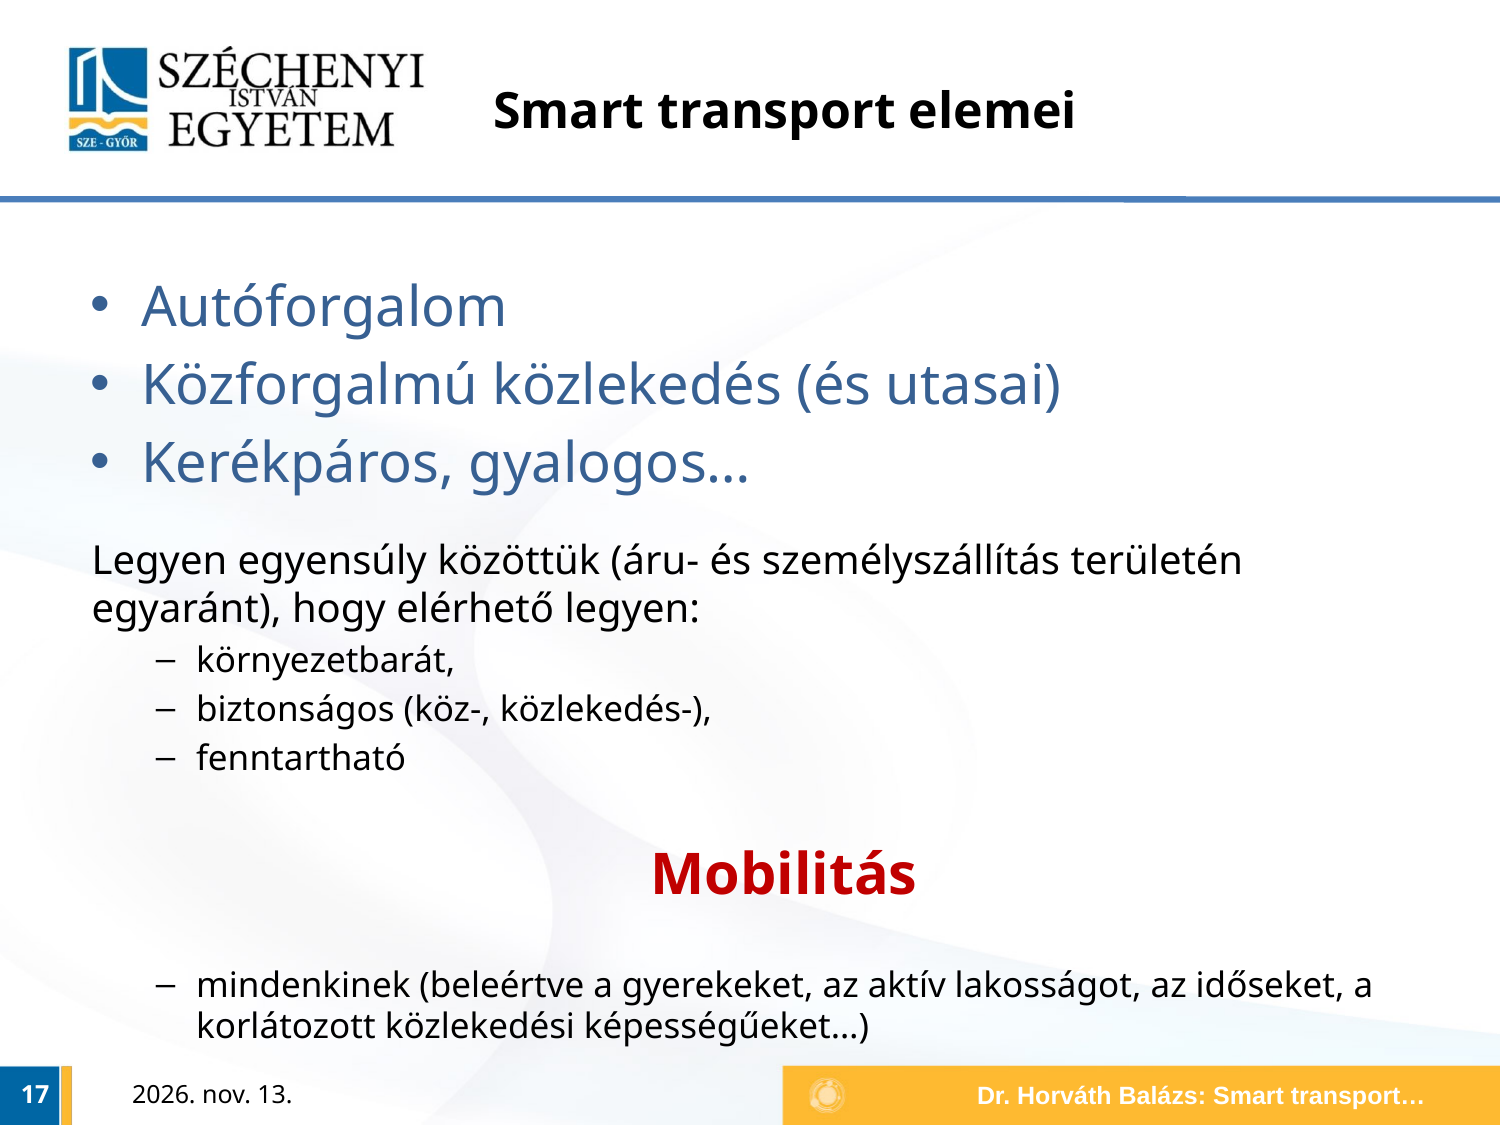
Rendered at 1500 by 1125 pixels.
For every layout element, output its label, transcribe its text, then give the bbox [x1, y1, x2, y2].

text_box Legyen egyensúly közöttük (áru- és személyszállítás területén egyaránt), hogy elérhető legyen: környezetbarát, biztonságos (köz-, közlekedés-), fenntartható Mobilitás mindenkinek (beleértve a gyerekeket, az aktív lakosságot, az időseket, a korlátozott közlekedési képességűeket…) [76, 527, 1427, 1059]
slide_number 17 [0, 1065, 71, 1125]
slide_number 2014. szeptember 10. [117, 1065, 550, 1125]
list Autóforgalom Közforgalmú közlekedés (és utasai) Kerékpáros, gyalogos… [75, 262, 1425, 504]
footer Dr. Horváth Balázs: Smart transport… [878, 1065, 1442, 1125]
title Smart transport elemei [478, 45, 1425, 173]
picture [0, 0, 1500, 196]
picture [0, 203, 1500, 1125]
